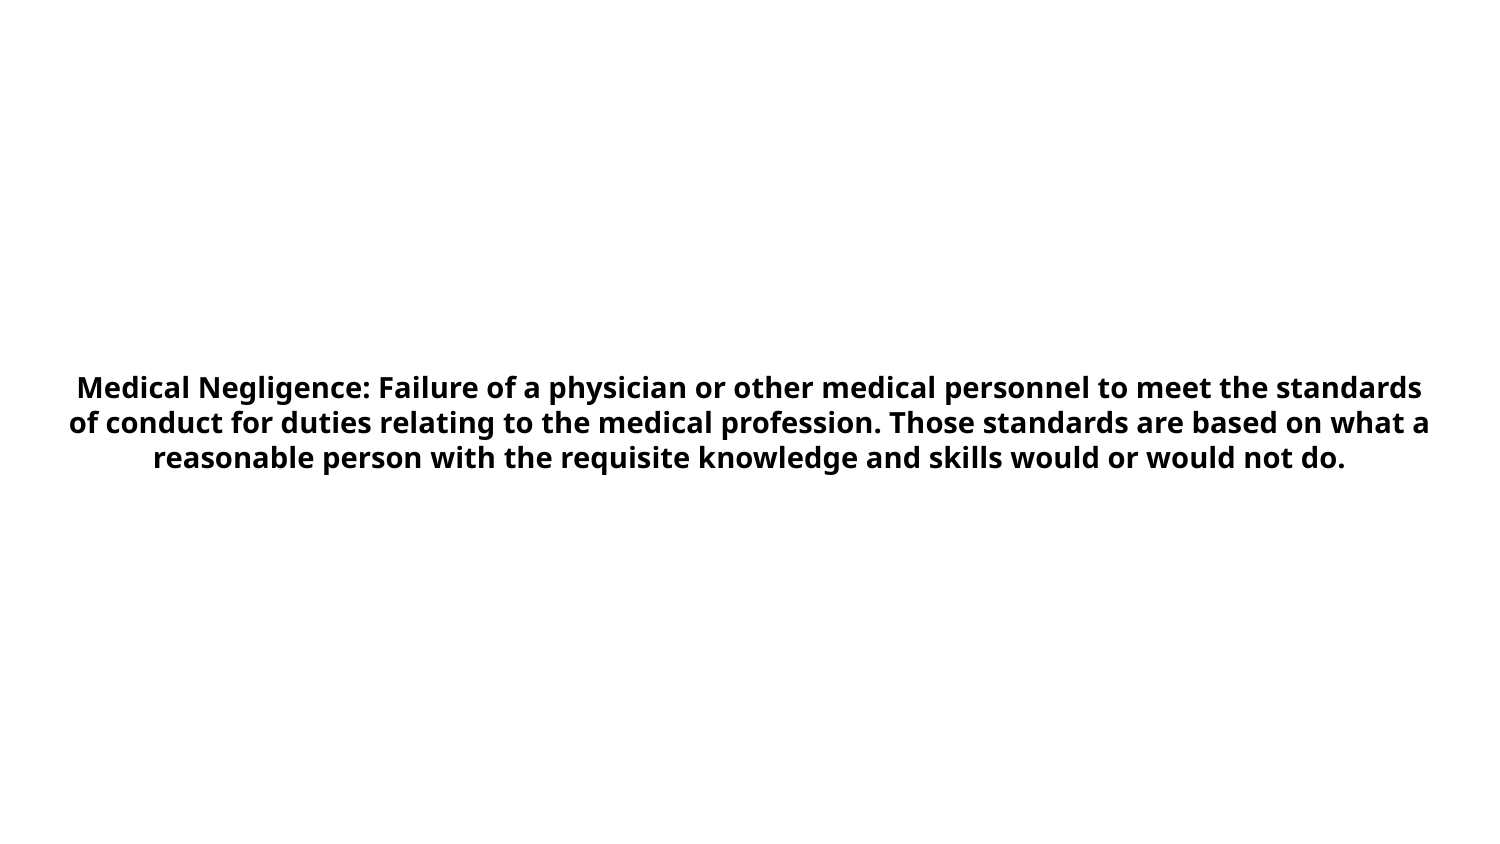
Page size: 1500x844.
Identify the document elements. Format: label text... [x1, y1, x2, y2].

title Medical Negligence: Failure of a physician or other medical personnel to meet the standards of conduct for duties relating to the medical profession. Those standards are based on what a reasonable person with the requisite knowledge and skills would or would not do. [51, 352, 1449, 491]
